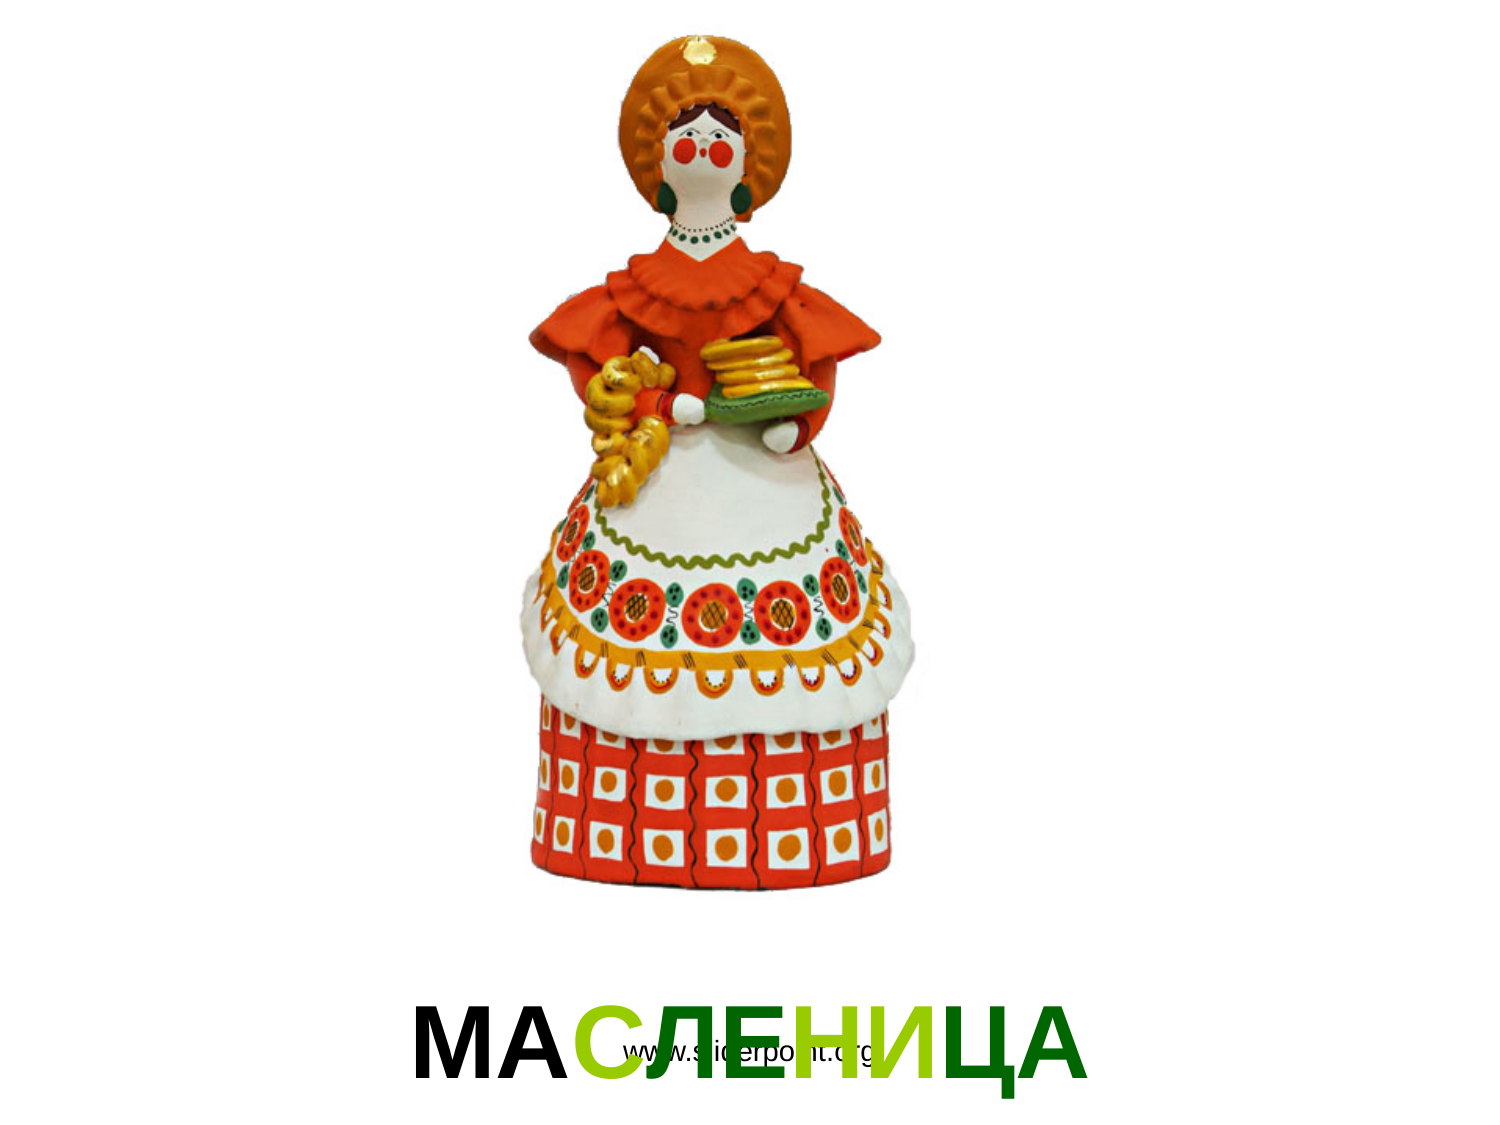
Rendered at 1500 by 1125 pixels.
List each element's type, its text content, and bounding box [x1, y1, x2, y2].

text_box МАСЛЕНИЦА [0, 948, 1500, 1124]
picture [474, 12, 933, 951]
footer www.sliderpoint.org [512, 1024, 988, 1103]
